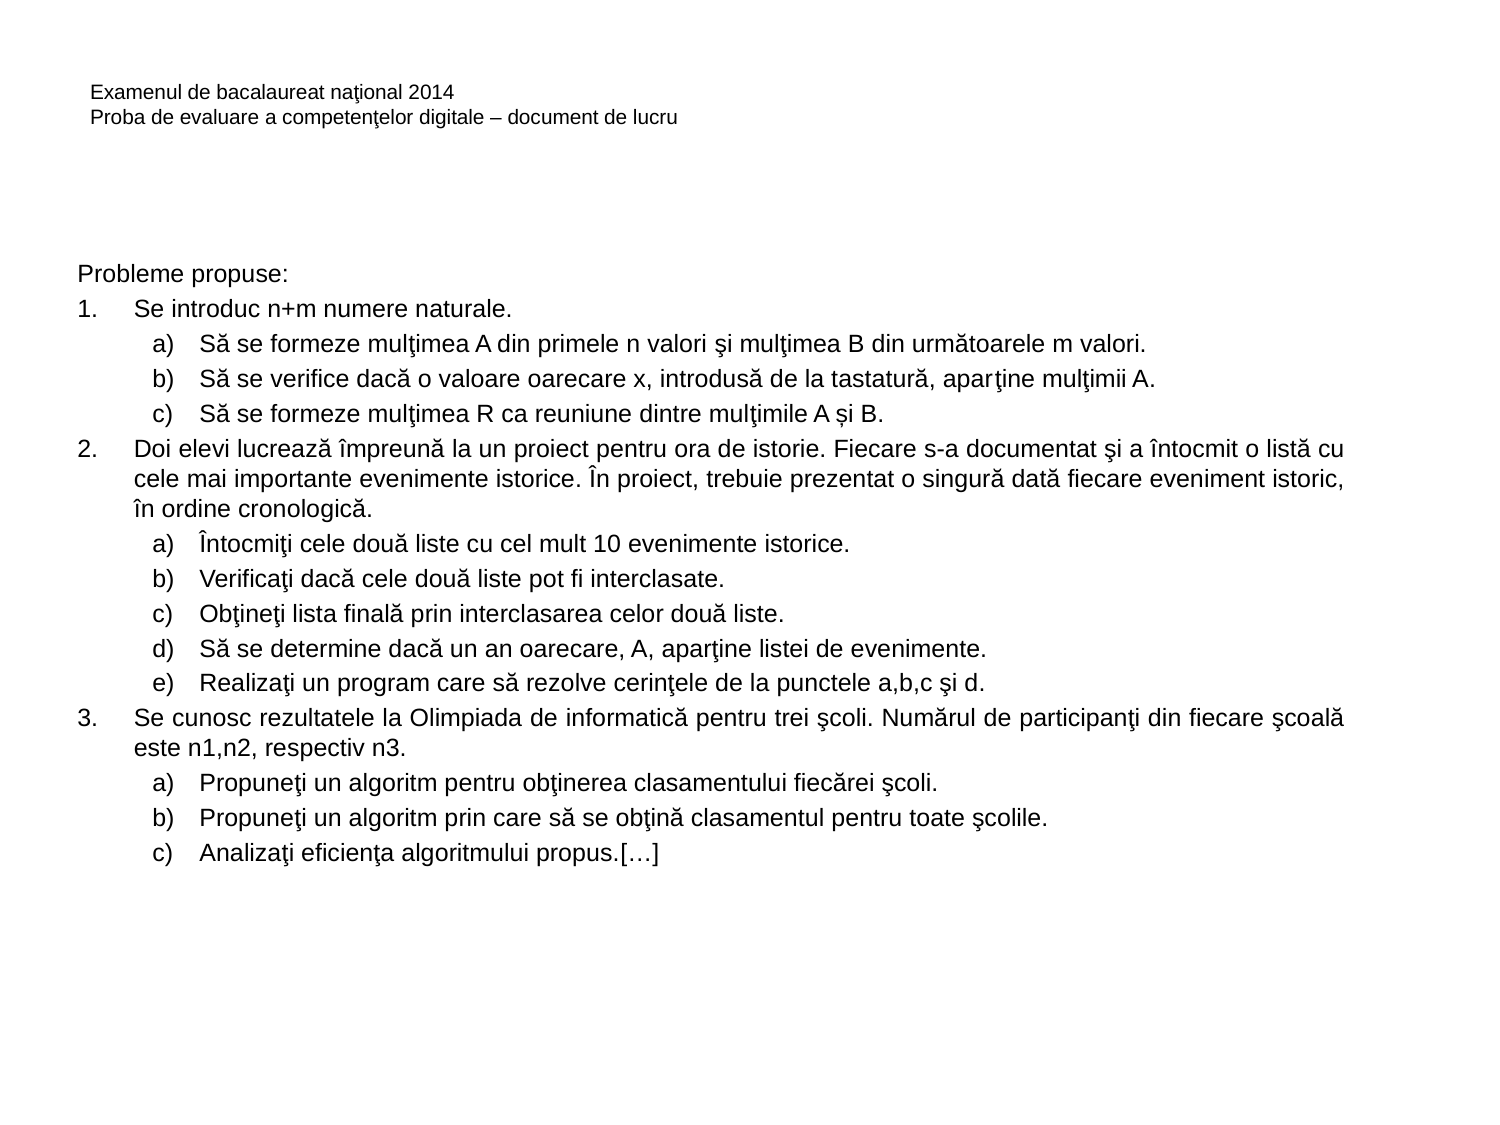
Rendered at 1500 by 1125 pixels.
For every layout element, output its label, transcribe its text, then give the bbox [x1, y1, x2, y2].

list Probleme propuse: Se introduc n+m numere naturale. Să se formeze mulţimea A din primele n valori şi mulţimea B din următoarele m valori. Să se verifice dacă o valoare oarecare x, introdusă de la tastatură, aparţine mulţimii A. Să se formeze mulţimea R ca reuniune dintre mulţimile A și B. Doi elevi lucrează împreună la un proiect pentru ora de istorie. Fiecare s-a documentat şi a întocmit o listă cu cele mai importante evenimente istorice. În proiect, trebuie prezentat o singură dată fiecare eveniment istoric, în ordine cronologică. Întocmiţi cele două liste cu cel mult 10 evenimente istorice. Verificaţi dacă cele două liste pot fi interclasate. Obţineţi lista finală prin interclasarea celor două liste. Să se determine dacă un an oarecare, A, aparţine listei de evenimente. Realizaţi un program care să rezolve cerinţele de la punctele a,b,c şi d. Se cunosc rezultatele la Olimpiada de informatică pentru trei şcoli. Numărul de participanţi din fiecare şcoală este n1,n2, respectiv n3. Propuneţi un algoritm pentru obţinerea clasamentului fiecărei şcoli. Propuneţi un algoritm prin care să se obţină clasamentul pentru toate şcolile. Analizaţi eficienţa algoritmului propus.[…] [62, 249, 1363, 1038]
title Examenul de bacalaureat naţional 2014 Proba de evaluare a competenţelor digitale – document de lucru [74, 44, 1426, 163]
